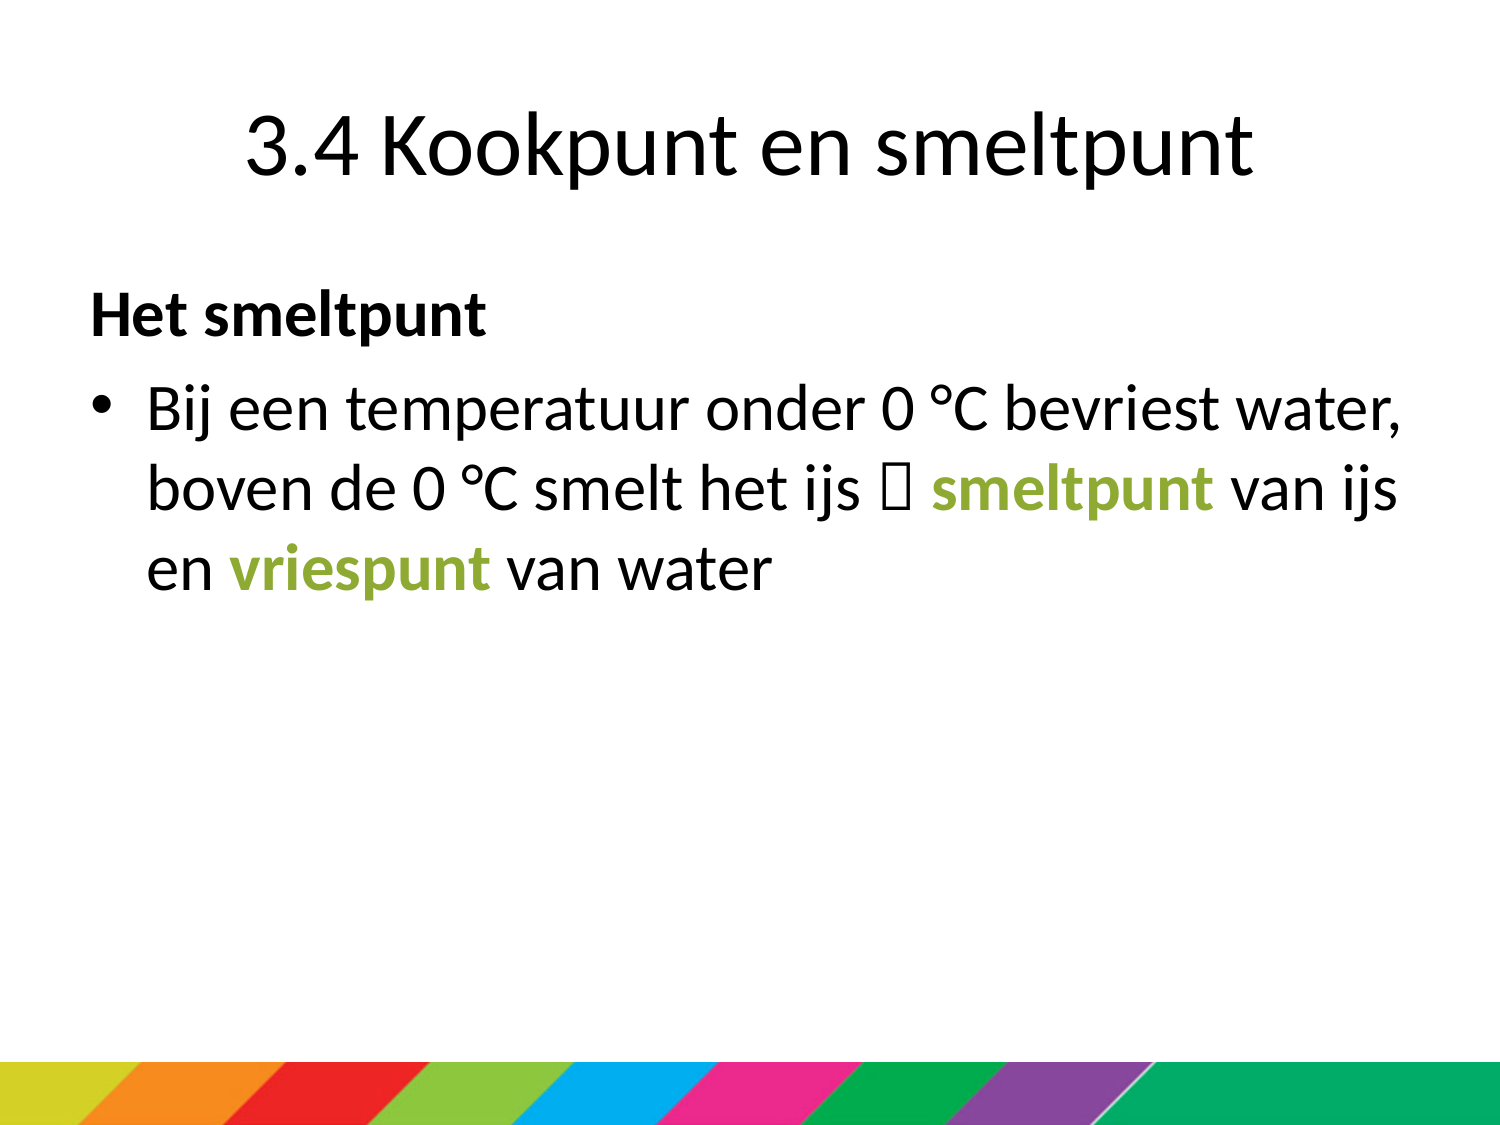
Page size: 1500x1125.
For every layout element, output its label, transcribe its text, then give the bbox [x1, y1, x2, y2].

title 3.4 Kookpunt en smeltpunt [75, 45, 1425, 233]
picture [656, 1062, 1500, 1125]
picture [0, 1062, 574, 1125]
list Het smeltpunt Bij een temperatuur onder 0 °C bevriest water, boven de 0 °C smelt het ijs  smeltpunt van ijs en vriespunt van water [75, 262, 1425, 1005]
